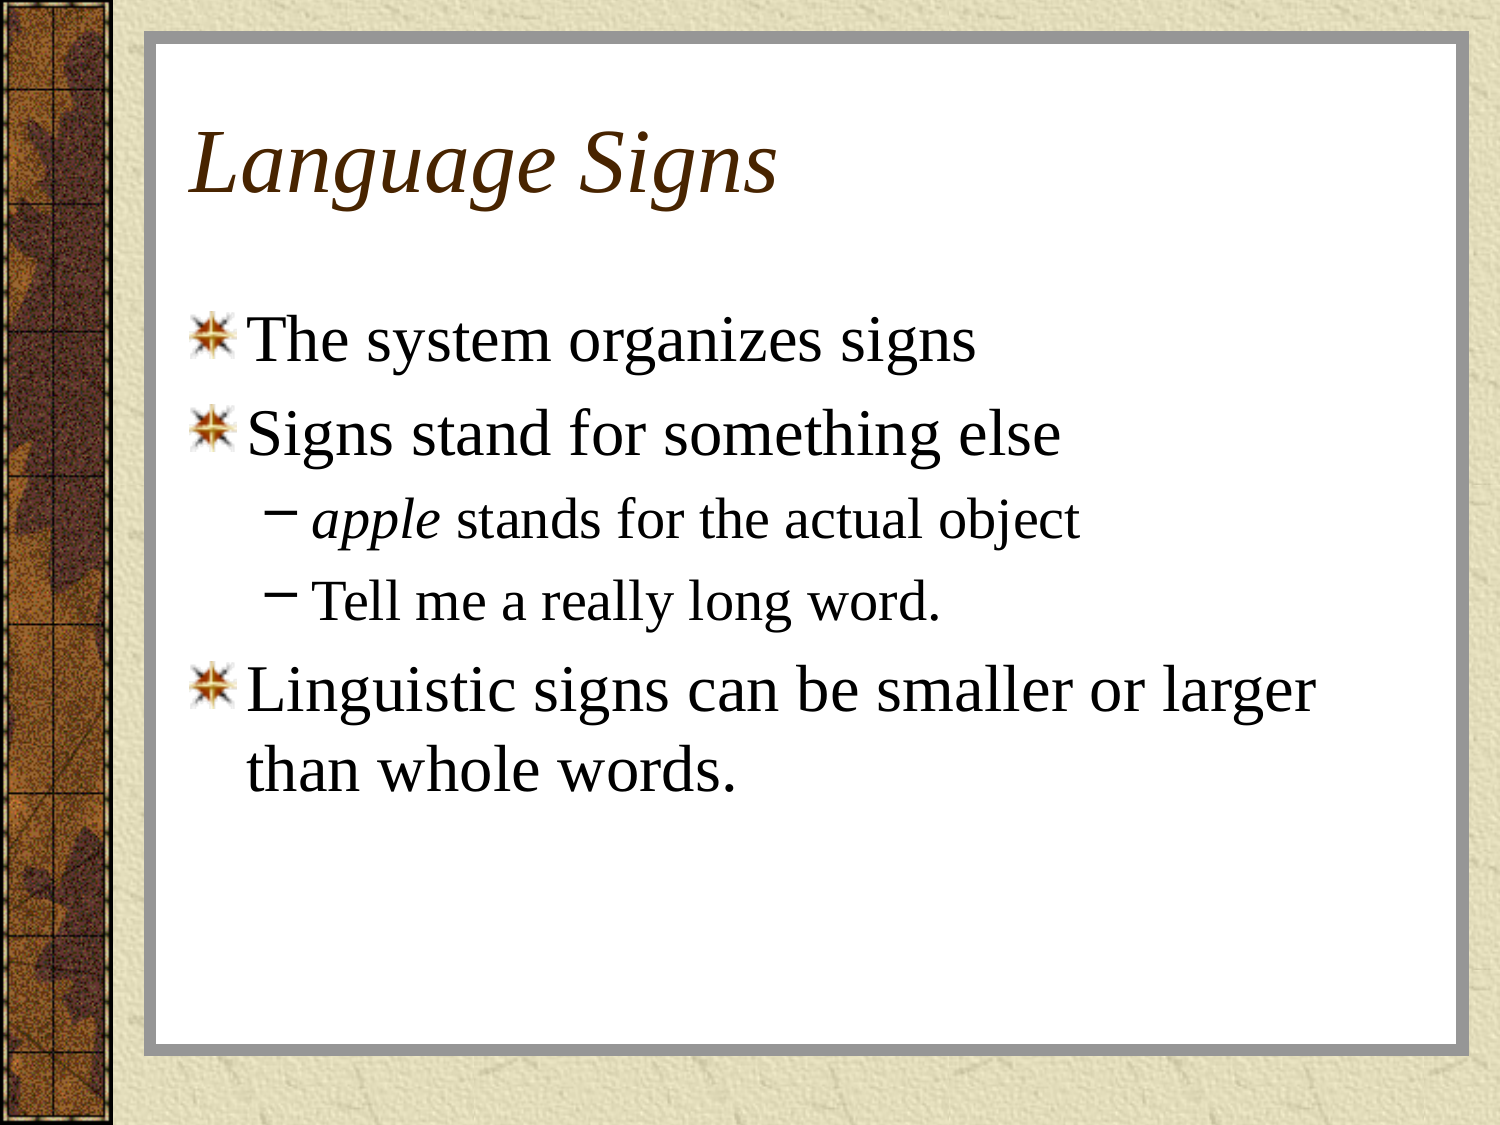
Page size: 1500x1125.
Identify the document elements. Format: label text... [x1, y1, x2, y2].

title Language Signs [174, 62, 1450, 250]
list The system organizes signs Signs stand for something else apple stands for the actual object Tell me a really long word. Linguistic signs can be smaller or larger than whole words. [174, 287, 1450, 963]
picture [0, 0, 1500, 1125]
